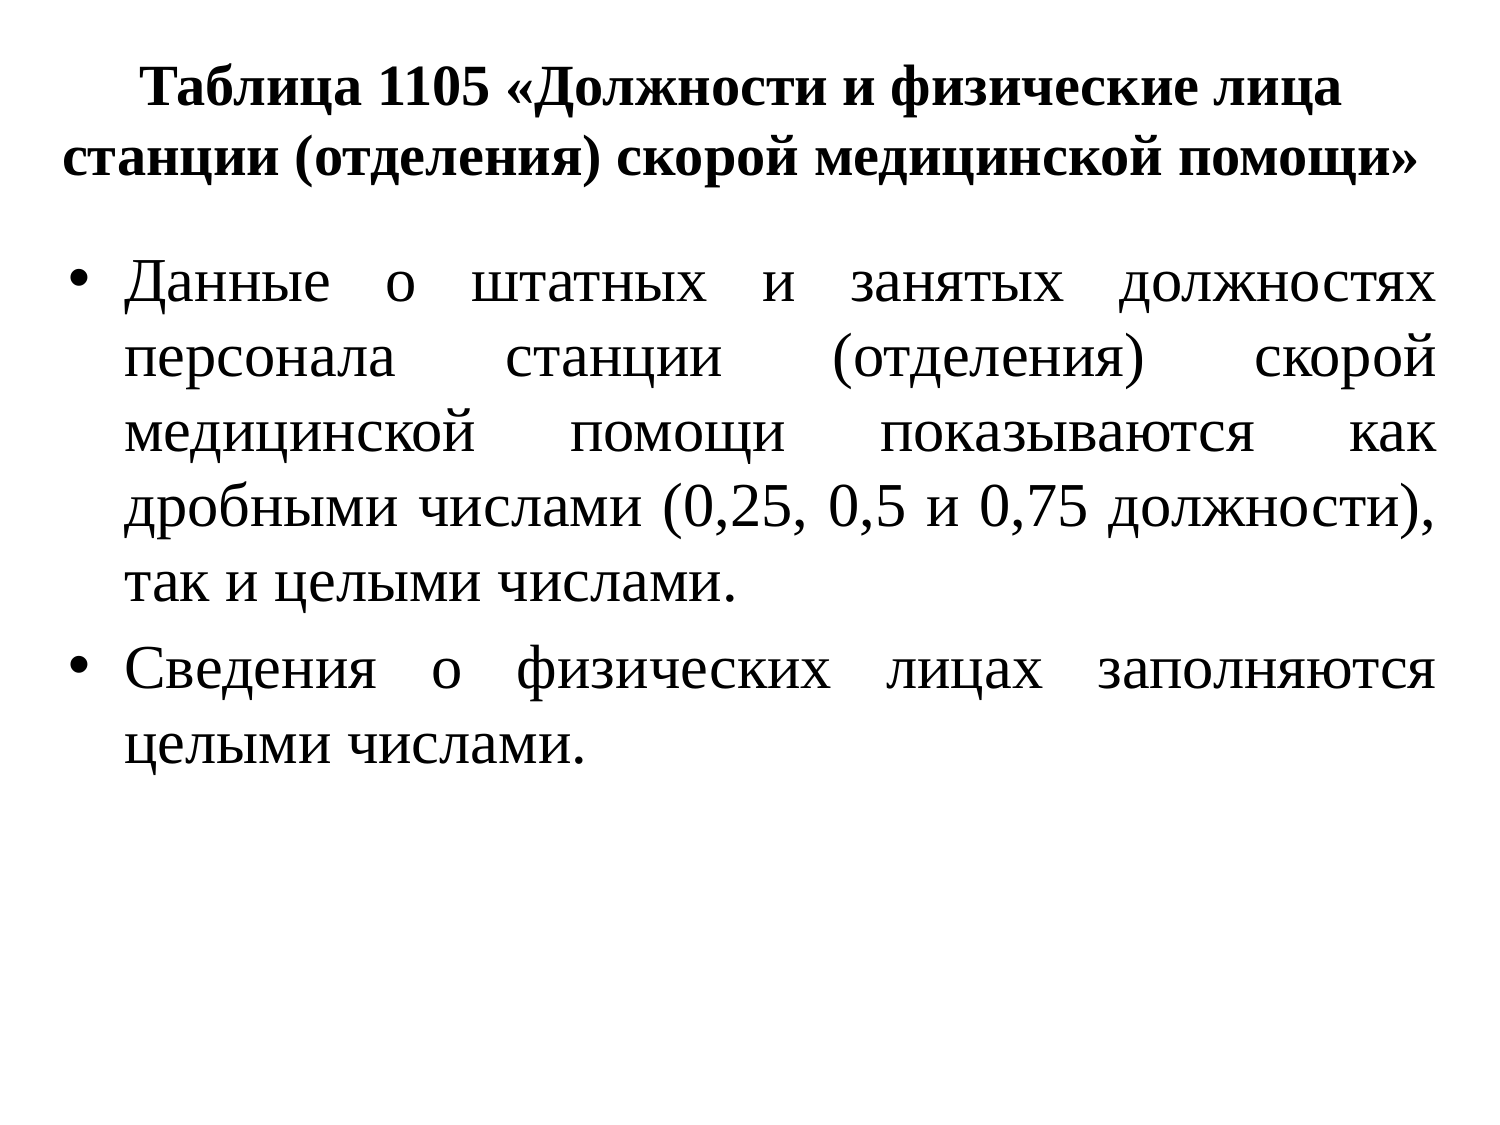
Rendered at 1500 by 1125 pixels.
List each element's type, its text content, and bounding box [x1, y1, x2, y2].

title Таблица 1105 «Должности и физические лица станции (отделения) скорой медицинской помощи» [35, 23, 1447, 211]
list Данные о штатных и занятых должностях персонала станции (отделения) скорой медицинской помощи показываются как дробными числами (0,25, 0,5 и 0,75 должности), так и целыми числами. Сведения о физических лицах заполняются целыми числами. [53, 231, 1454, 1083]
